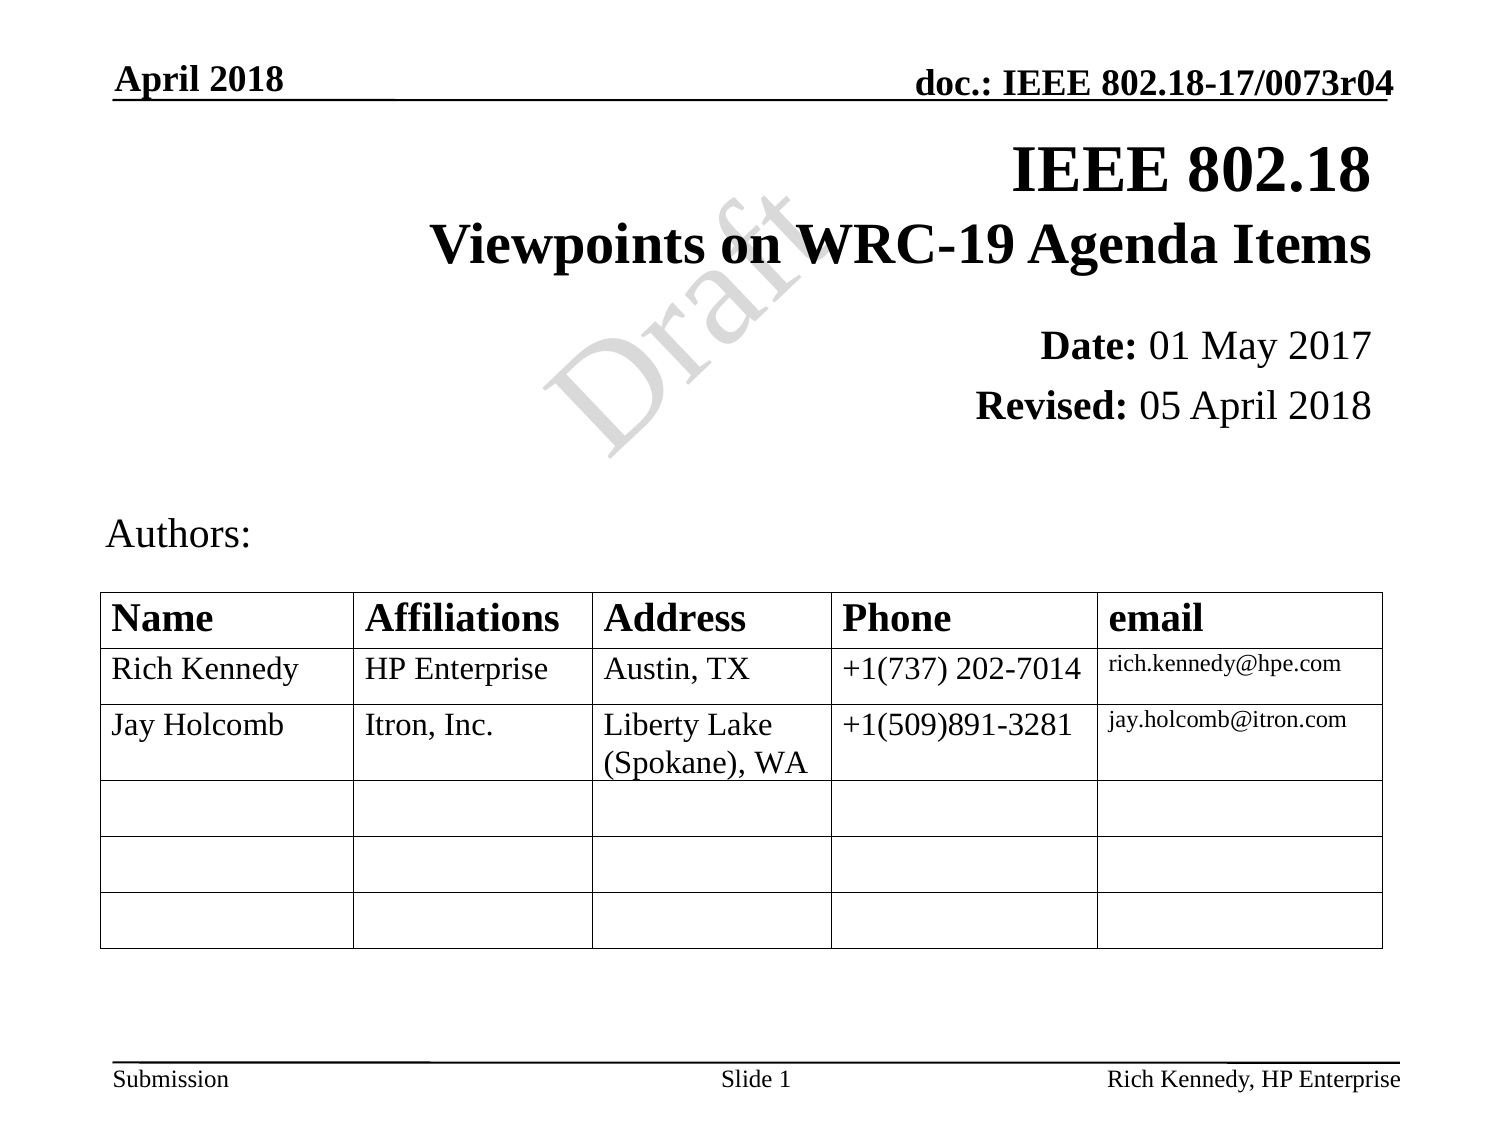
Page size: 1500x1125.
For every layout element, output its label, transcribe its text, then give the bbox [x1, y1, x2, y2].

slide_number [114, 54, 493, 100]
text_box Authors: [90, 498, 328, 562]
slide_number Slide 1 [712, 1061, 800, 1123]
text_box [84, 591, 1412, 999]
list Date: 01 May 2017 Revised: 05 April 2018 [112, 309, 1388, 426]
title IEEE 802.18 Viewpoints on WRC-19 Agenda Items [112, 112, 1388, 288]
footer Rich Kennedy, HP Enterprise [902, 1061, 1402, 1093]
